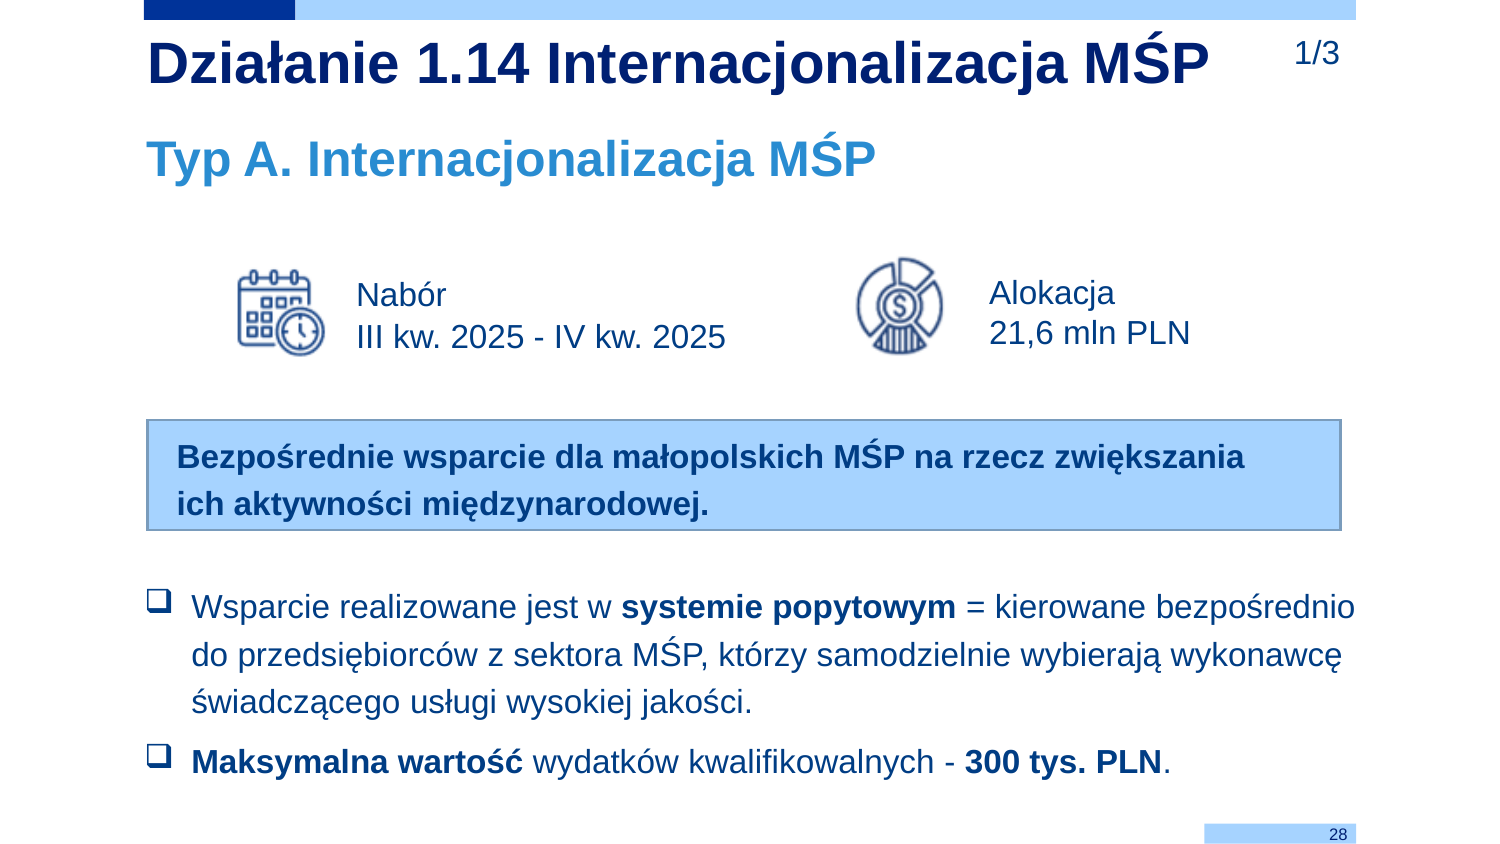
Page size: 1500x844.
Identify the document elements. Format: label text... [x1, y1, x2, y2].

text_box Wsparcie realizowane jest w systemie popytowym = kierowane bezpośrednio do przedsiębiorców z sektora MŚP, którzy samodzielnie wybierają wykonawcę świadczącego usługi wysokiej jakości. Maksymalna wartość wydatków kwalifikowalnych - 300 tys. PLN. [129, 570, 1400, 788]
picture [841, 250, 955, 371]
text_box 1/3 [1279, 23, 1402, 79]
text_box Typ A. Internacjonalizacja MŚP [131, 118, 1500, 194]
text_box Bezpośrednie wsparcie dla małopolskich MŚP na rzecz zwiększania ich aktywności międzynarodowej. [146, 419, 1342, 531]
text_box 28 [1196, 823, 1348, 844]
text_box Nabór III kw. 2025 - IV kw. 2025 [342, 262, 813, 363]
picture [209, 254, 342, 373]
text_box Alokacja 21,6 mln PLN [974, 263, 1237, 359]
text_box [168, 427, 842, 520]
title Działanie 1.14 Internacjonalizacja MŚP [147, 43, 1388, 112]
